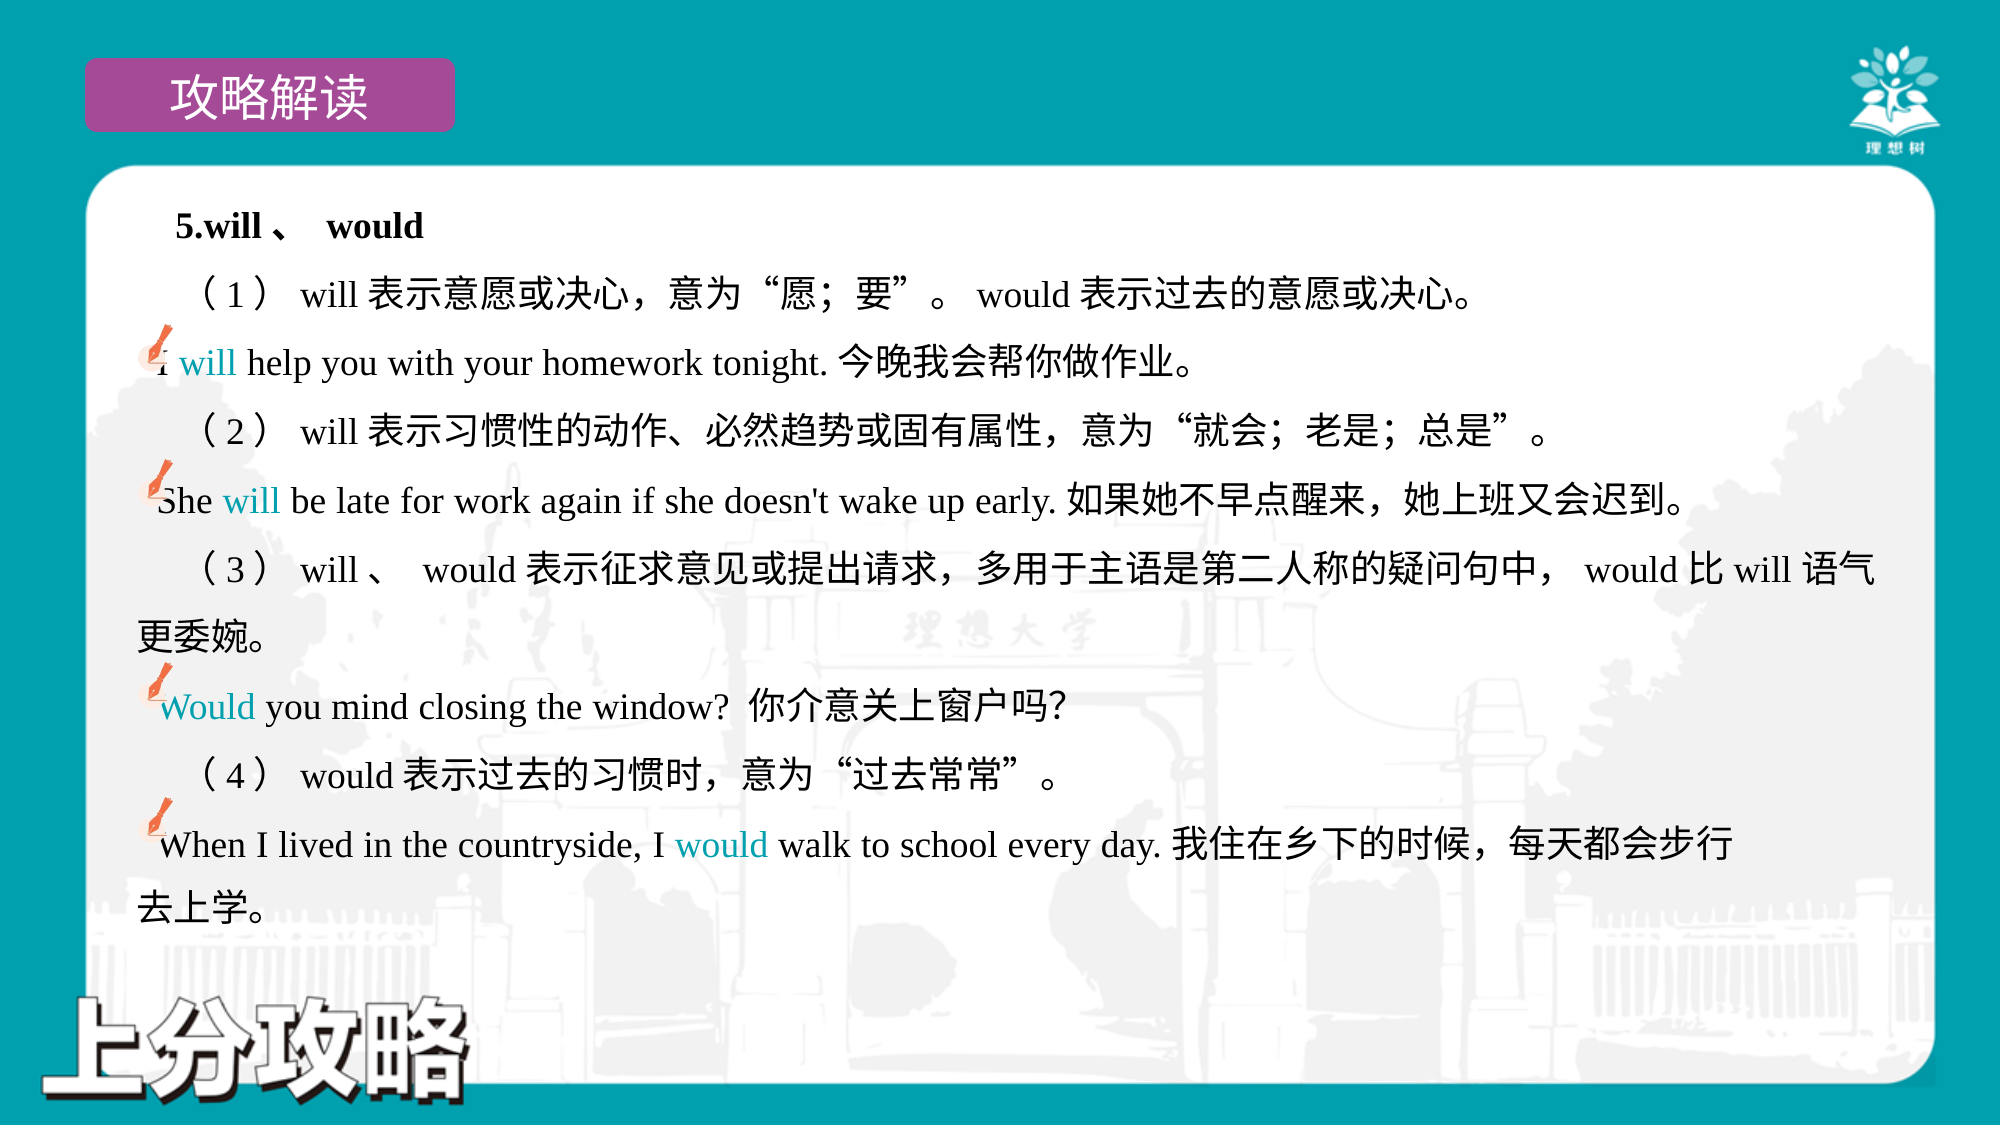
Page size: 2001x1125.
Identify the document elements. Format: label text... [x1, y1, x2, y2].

text_box 5.will、 would （1）will表示意愿或决心，意为“愿；要”。would表示过去的意愿或决心。 I will help you with your homework tonight.今晚我会帮你做作业。 （2）will表示习惯性的动作、必然趋势或固有属性，意为“就会；老是；总是”。 She will be late for work again if she doesn't wake up early.如果她不早点醒来，她上班又会迟到。 （3）will、 would表示征求意见或提出请求，多用于主语是第二人称的疑问句中，would比will语气 更委婉。 Would you mind closing the window? 你介意关上窗户吗？ （4）would表示过去的习惯时，意为“过去常常”。 When I lived in the countryside, I would walk to school every day.我住在乡下的时候，每天都会步行 去上学。#49 [136, 177, 1865, 922]
picture [0, 0, 2000, 1125]
